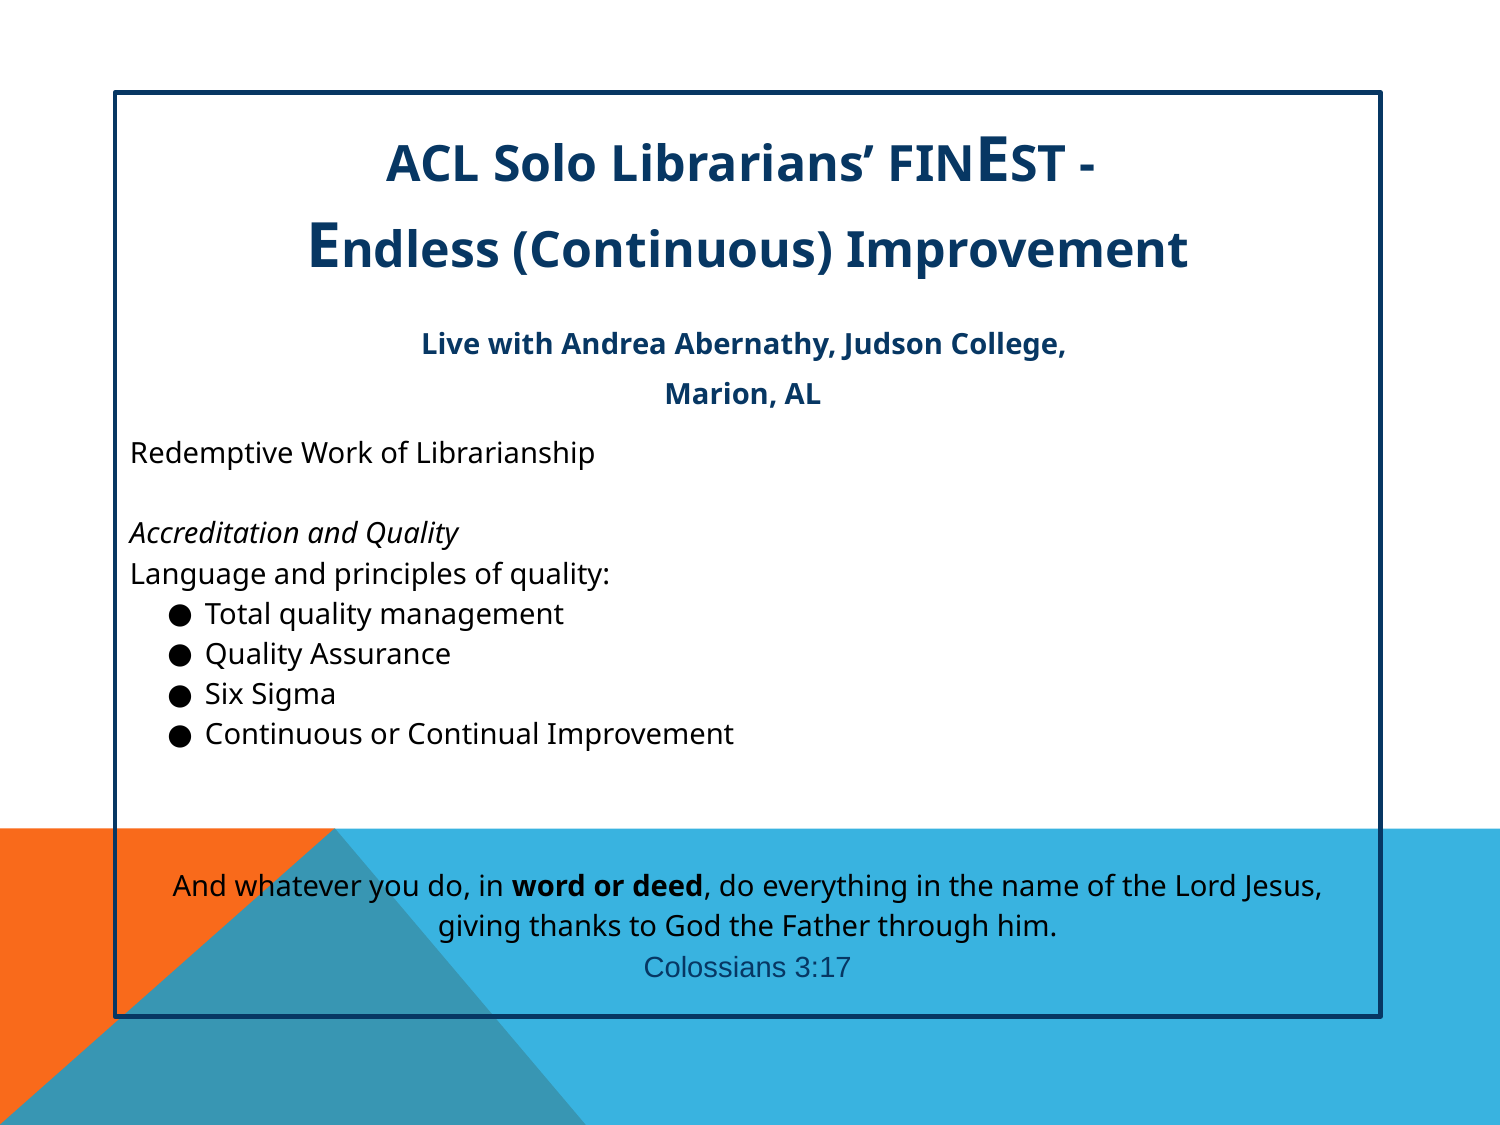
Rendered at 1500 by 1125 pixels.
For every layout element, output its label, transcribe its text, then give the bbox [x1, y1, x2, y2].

text_box ACL Solo Librarians’ FINEST - Endless (Continuous) Improvement Live with Andrea Abernathy, Judson College, Marion, AL Redemptive Work of Librarianship Accreditation and Quality Language and principles of quality: Total quality management Quality Assurance Six Sigma Continuous or Continual Improvement And whatever you do, in word or deed, do everything in the name of the Lord Jesus, giving thanks to God the Father through him. Colossians 3:17 [115, 92, 1381, 1017]
